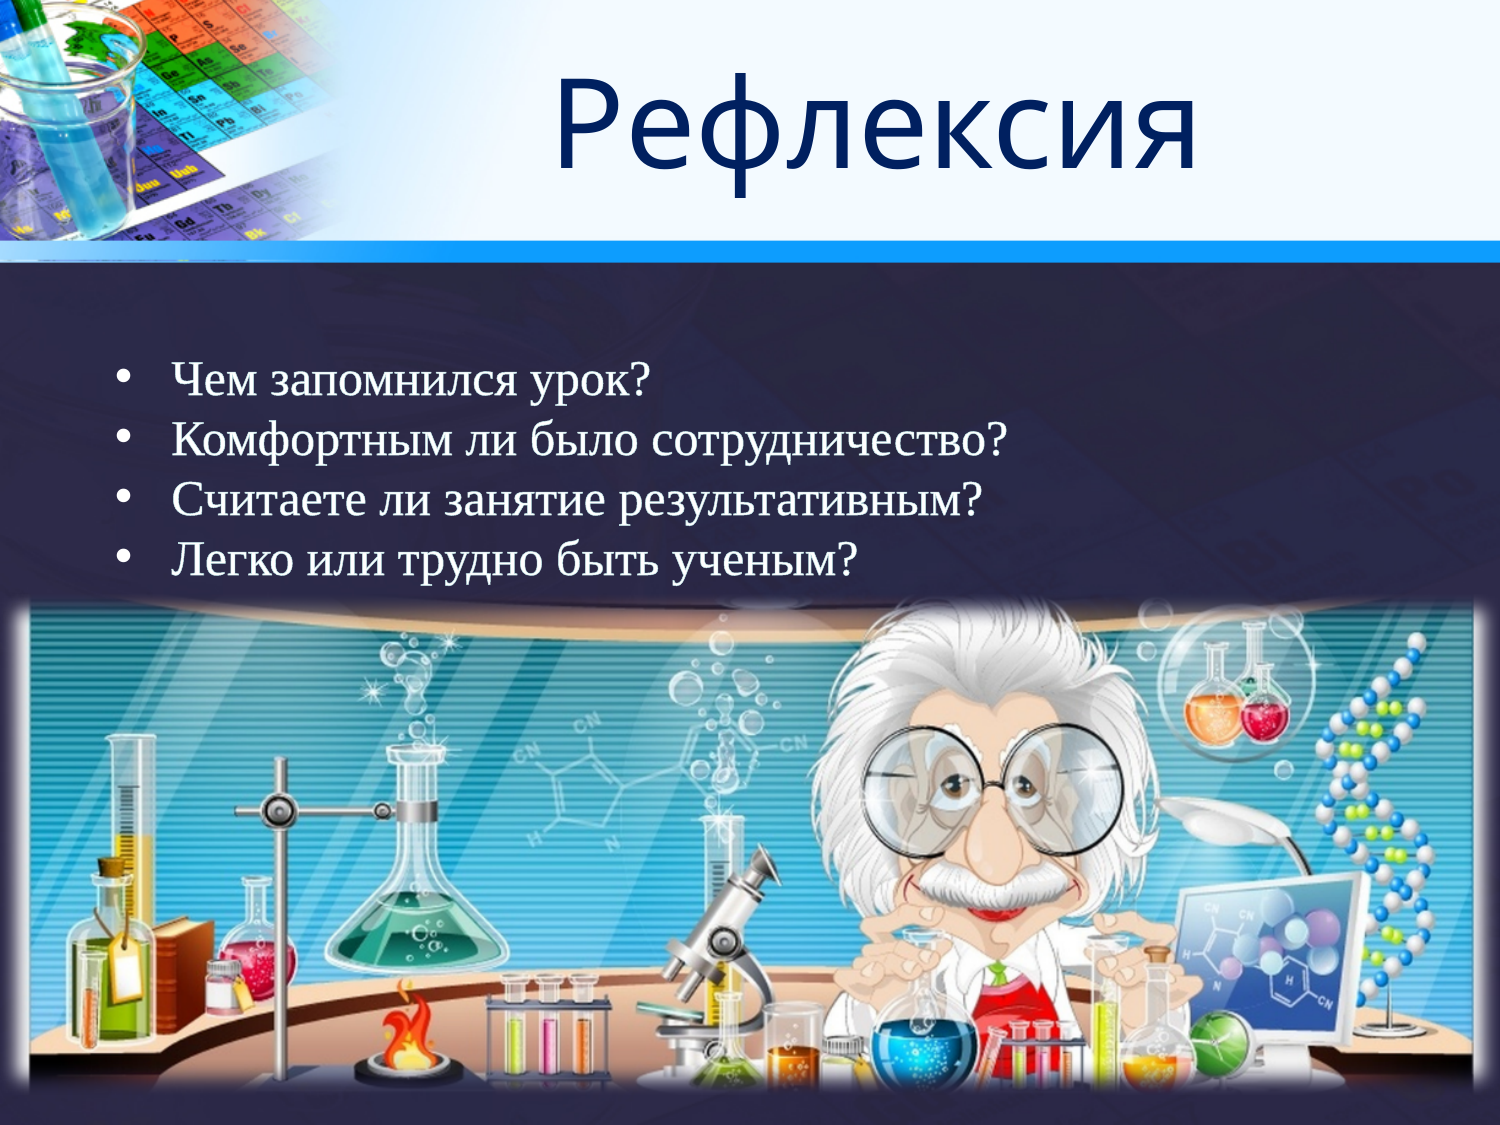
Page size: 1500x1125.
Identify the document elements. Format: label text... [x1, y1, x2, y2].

text_box Чем запомнился урок? Комфортным ли было сотрудничество? Считаете ли занятие результативным? Легко или трудно быть ученым? [99, 337, 1400, 593]
title Рефлексия [317, 24, 1456, 213]
picture [0, 0, 1500, 1125]
